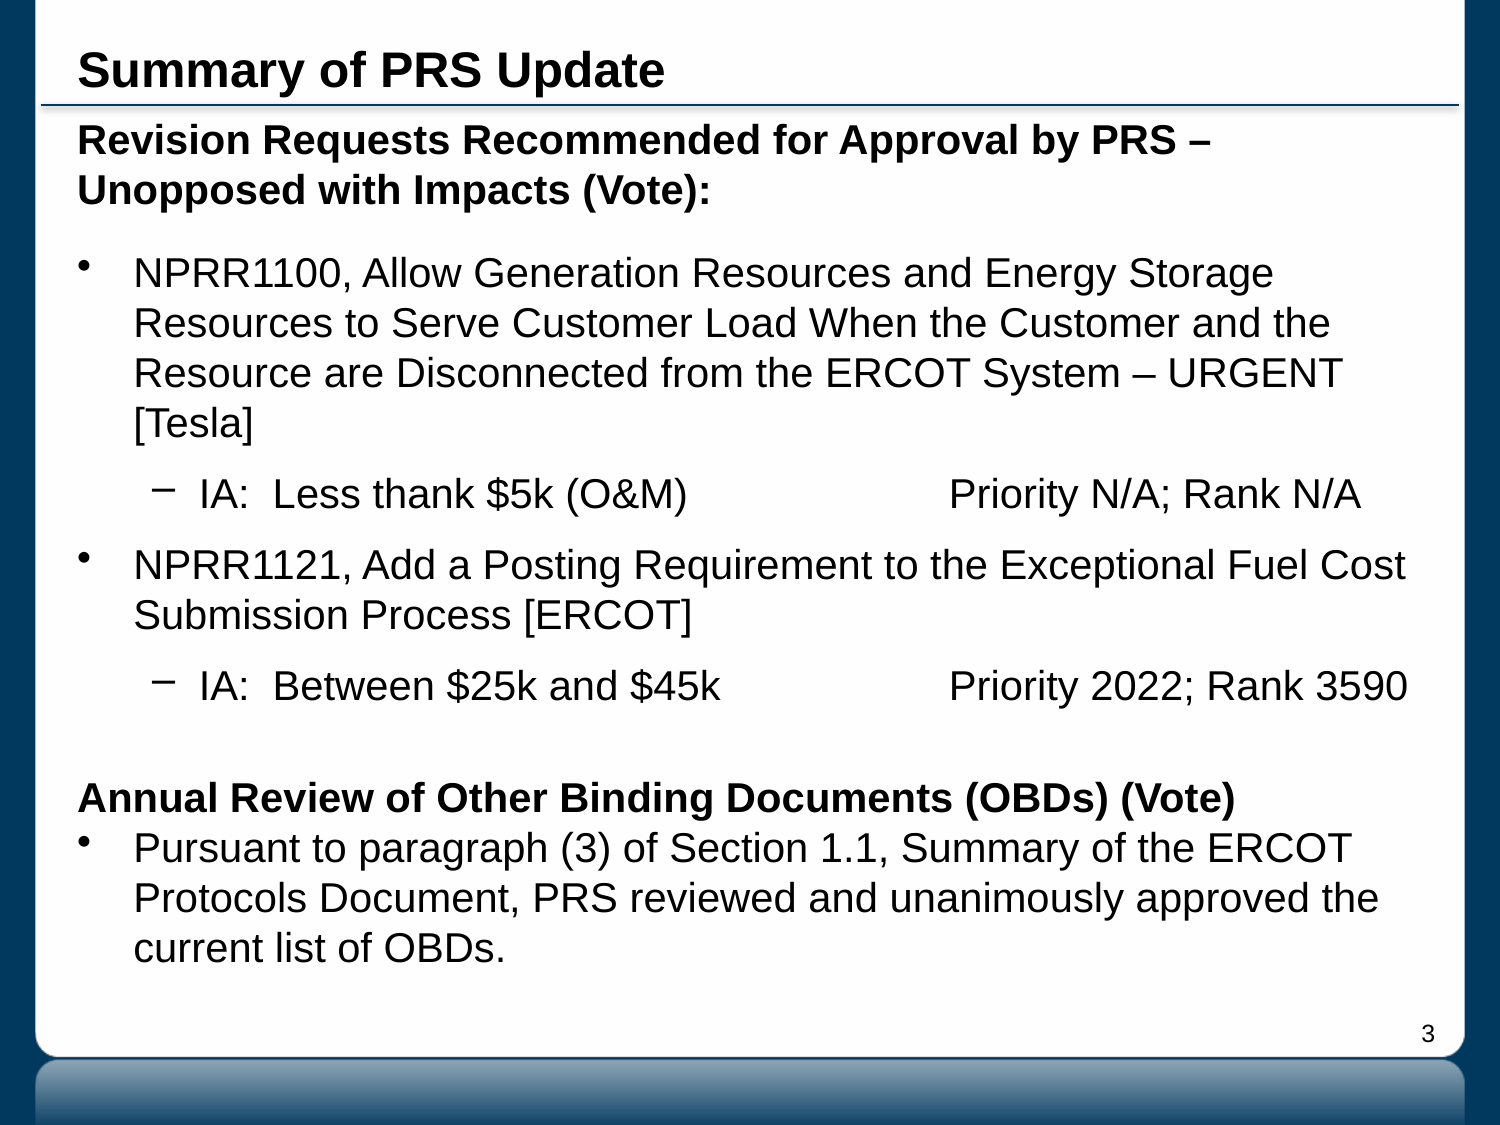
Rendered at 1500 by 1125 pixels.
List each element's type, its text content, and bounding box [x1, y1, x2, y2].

text_box Revision Requests Recommended for Approval by PRS – Unopposed with Impacts (Vote): NPRR1100, Allow Generation Resources and Energy Storage Resources to Serve Customer Load When the Customer and the Resource are Disconnected from the ERCOT System – URGENT [Tesla] IA: Less thank $5k (O&M) Priority N/A; Rank N/A NPRR1121, Add a Posting Requirement to the Exceptional Fuel Cost Submission Process [ERCOT] IA: Between $25k and $45k Priority 2022; Rank 3590 Annual Review of Other Binding Documents (OBDs) (Vote) Pursuant to paragraph (3) of Section 1.1, Summary of the ERCOT Protocols Document, PRS reviewed and unanimously approved the current list of OBDs. [62, 106, 1450, 1049]
title Summary of PRS Update [62, 29, 1450, 106]
picture [35, 0, 1465, 1125]
